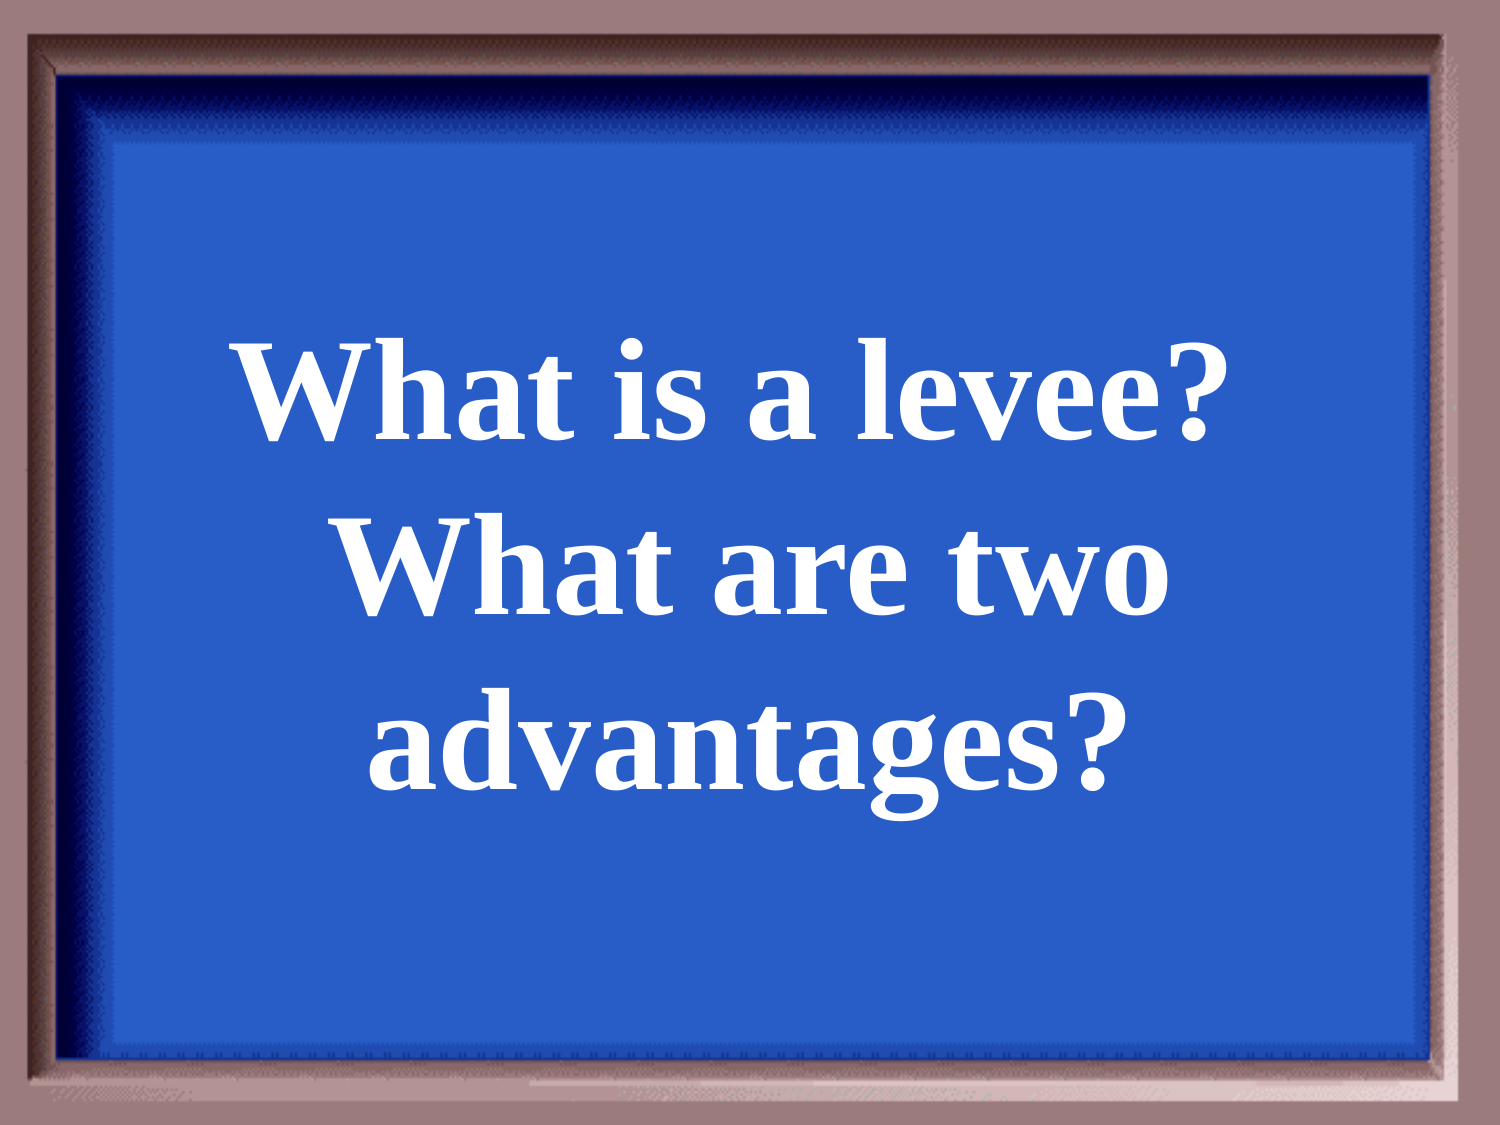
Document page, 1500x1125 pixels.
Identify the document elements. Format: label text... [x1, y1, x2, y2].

picture [0, 0, 1500, 1125]
title What is a levee? What are two advantages? [112, 462, 1388, 650]
